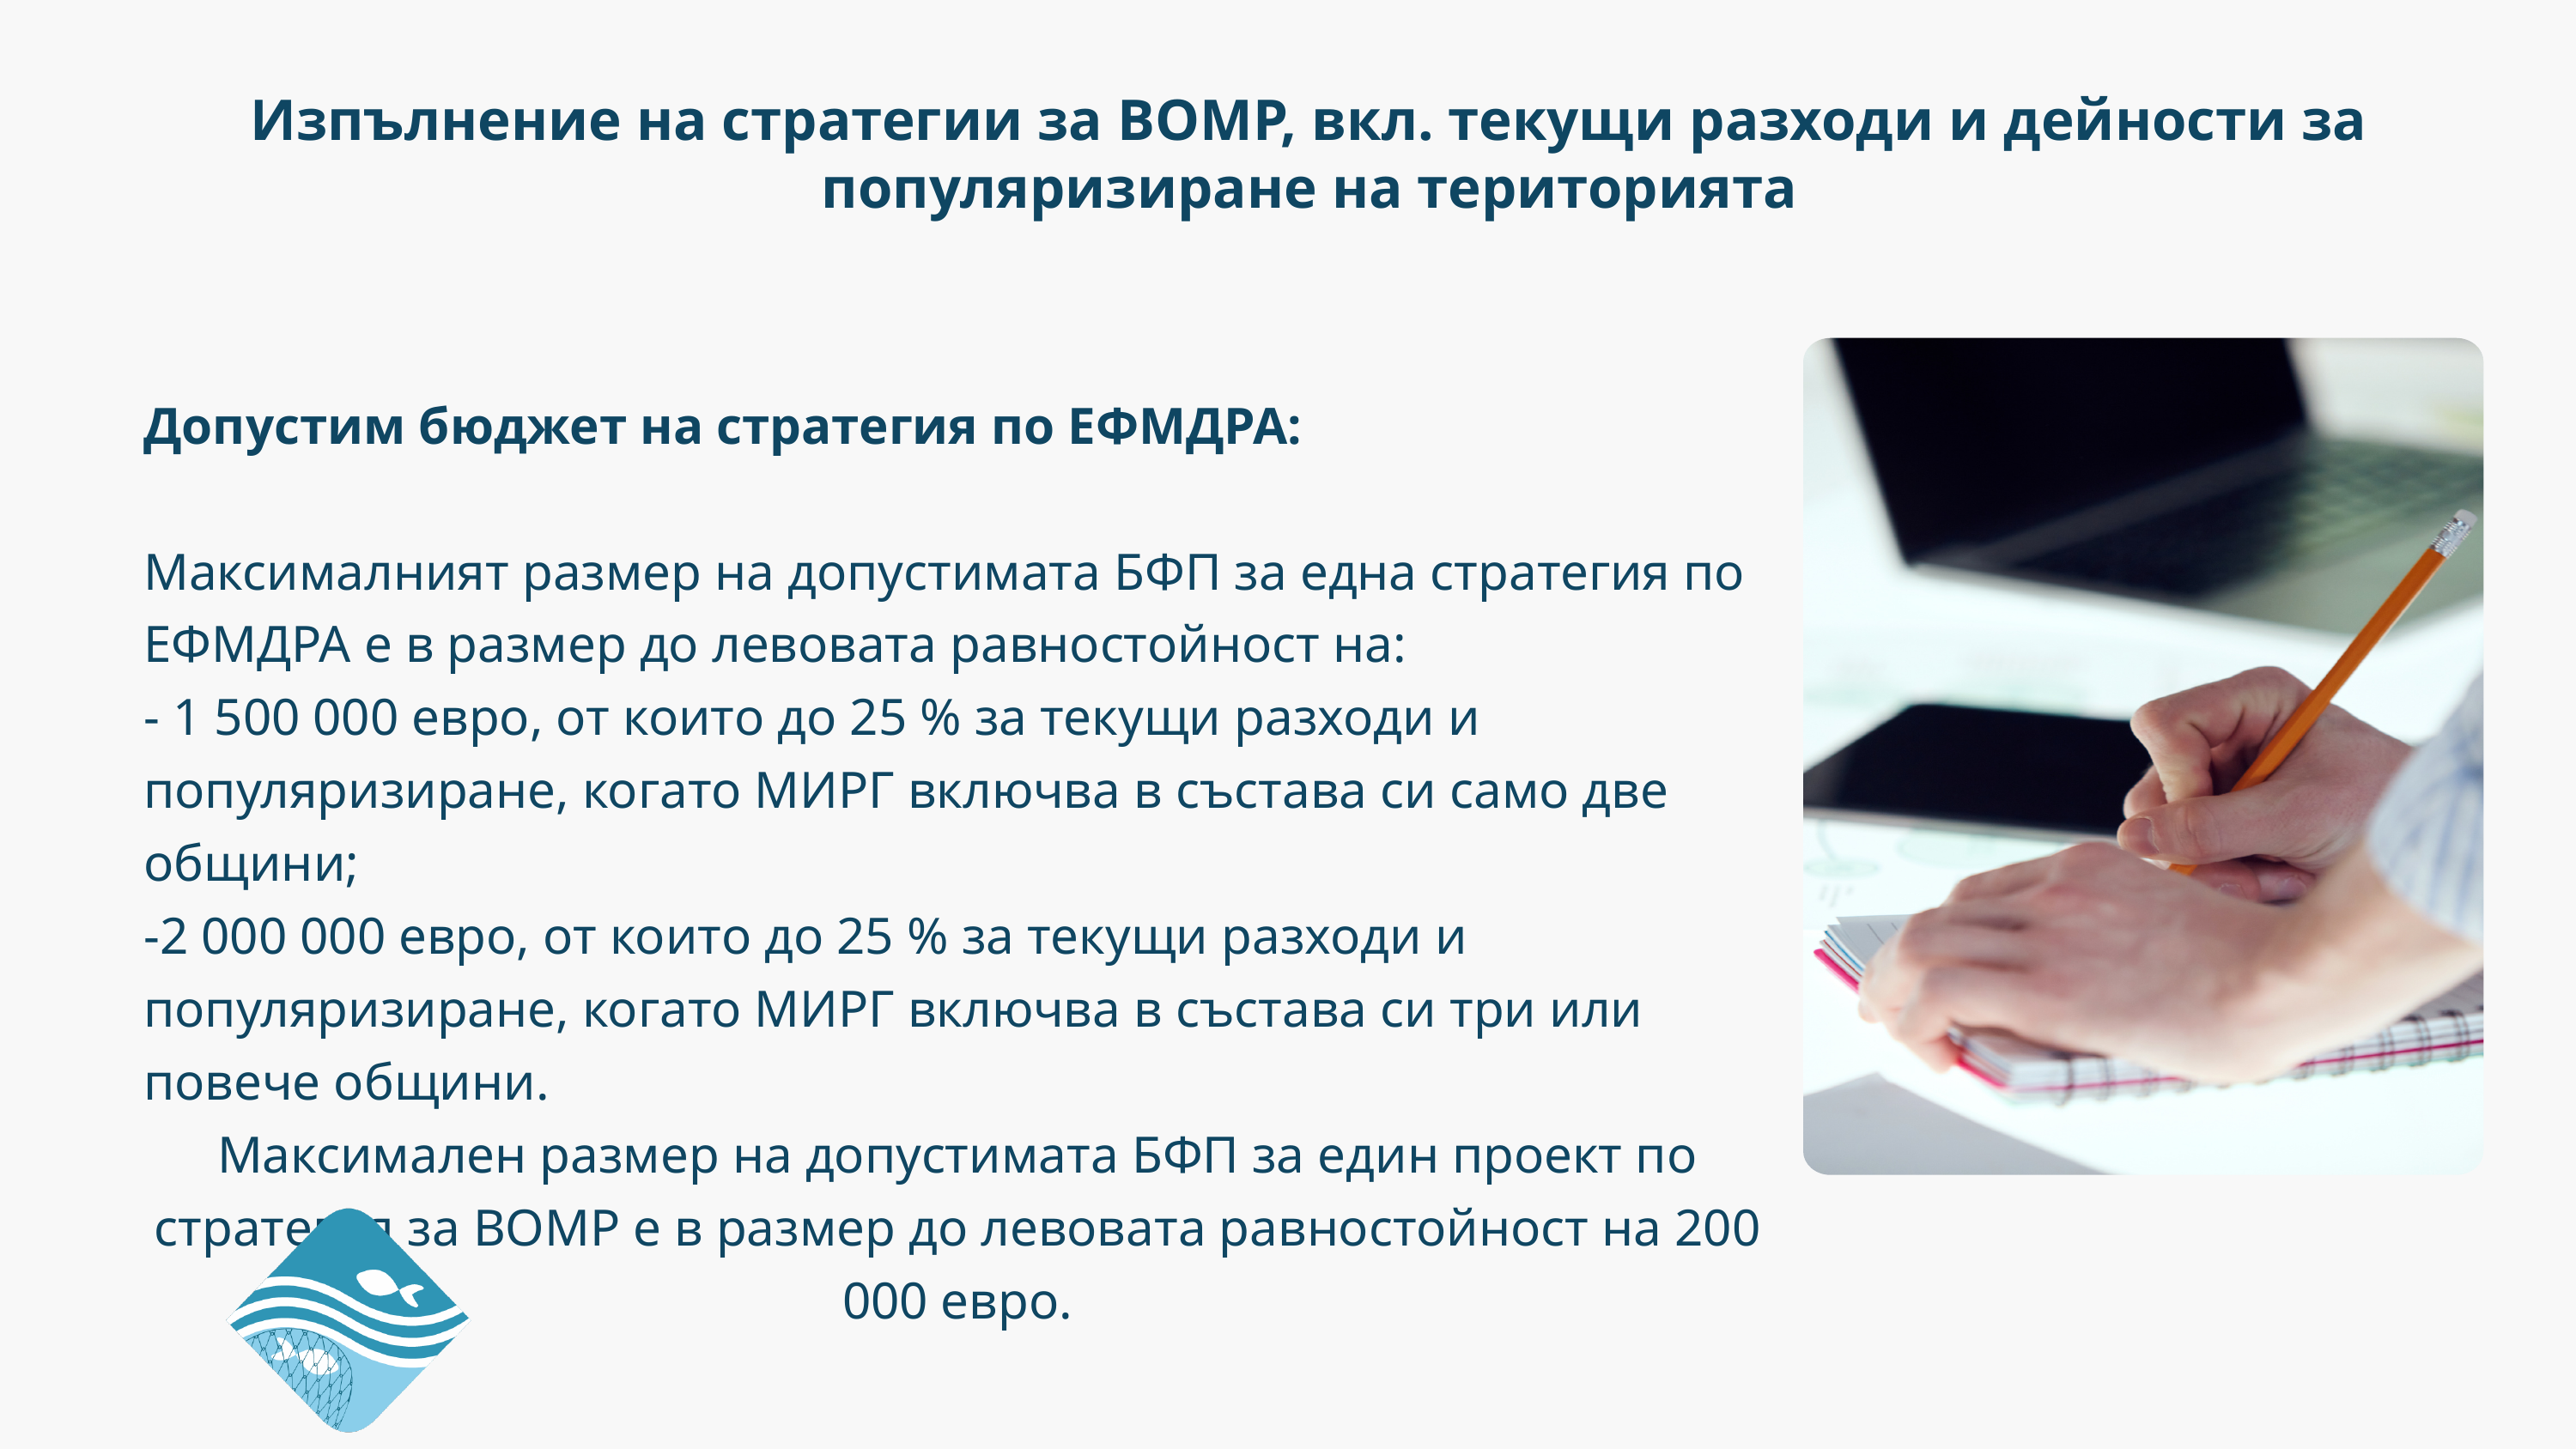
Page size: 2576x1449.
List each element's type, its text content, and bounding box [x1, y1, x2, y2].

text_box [1802, 337, 2484, 1175]
text_box Изпълнение на стратегии за ВОМР, вкл. текущи разходи и дейности за популяризиране на територията [172, 84, 2447, 220]
text_box Допустим бюджет на стратегия по ЕФМДРА: Максималният размер на допустимата БФП за една стратегия по ЕФМДРА е в размер до левовата равностойност на: - 1 500 000 евро, от които до 25 % за текущи разходи и популяризиране, когато МИРГ включва в състава си само две общини; -2 000 000 евро, от които до 25 % за текущи разходи и популяризиране, когато МИРГ включва в състава си три или повече общини. Максимален размер на допустимата БФП за един проект по стратегия за ВОМР е в размер до левовата равностойност на 200 000 евро. [106, 380, 1771, 1403]
picture [225, 1206, 473, 1433]
